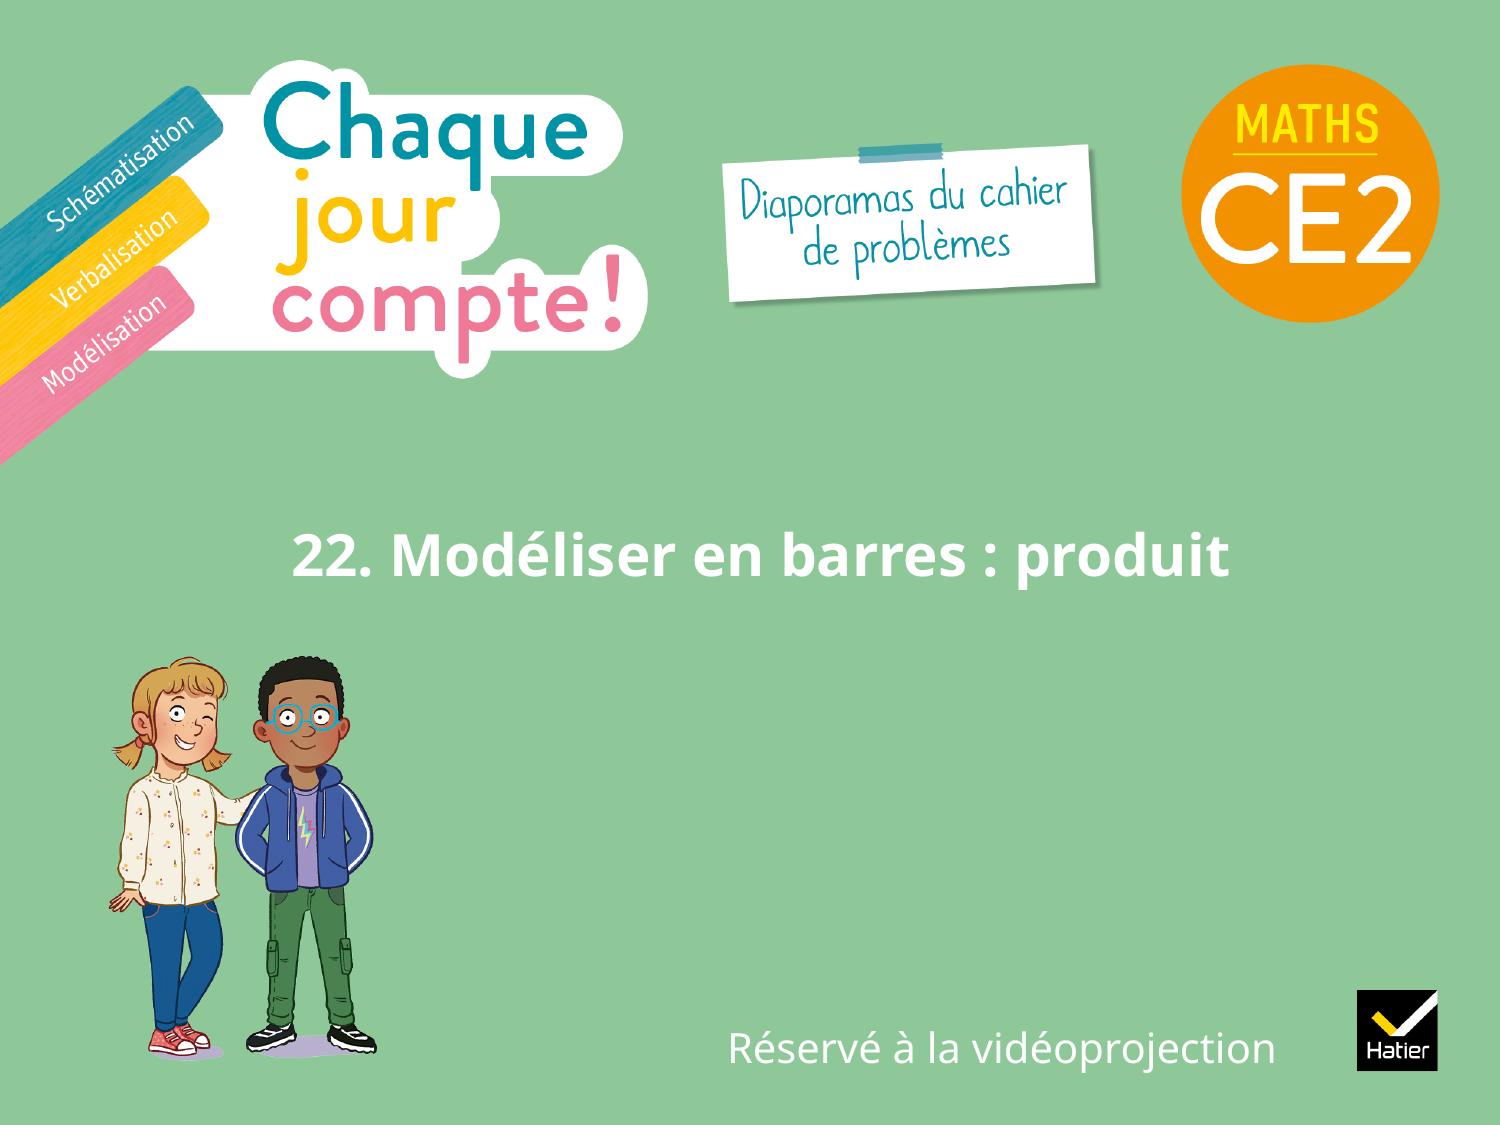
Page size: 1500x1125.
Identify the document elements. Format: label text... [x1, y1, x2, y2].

picture [0, 0, 1500, 1125]
text_box 22. Modéliser en barres : produit [123, 470, 1399, 598]
